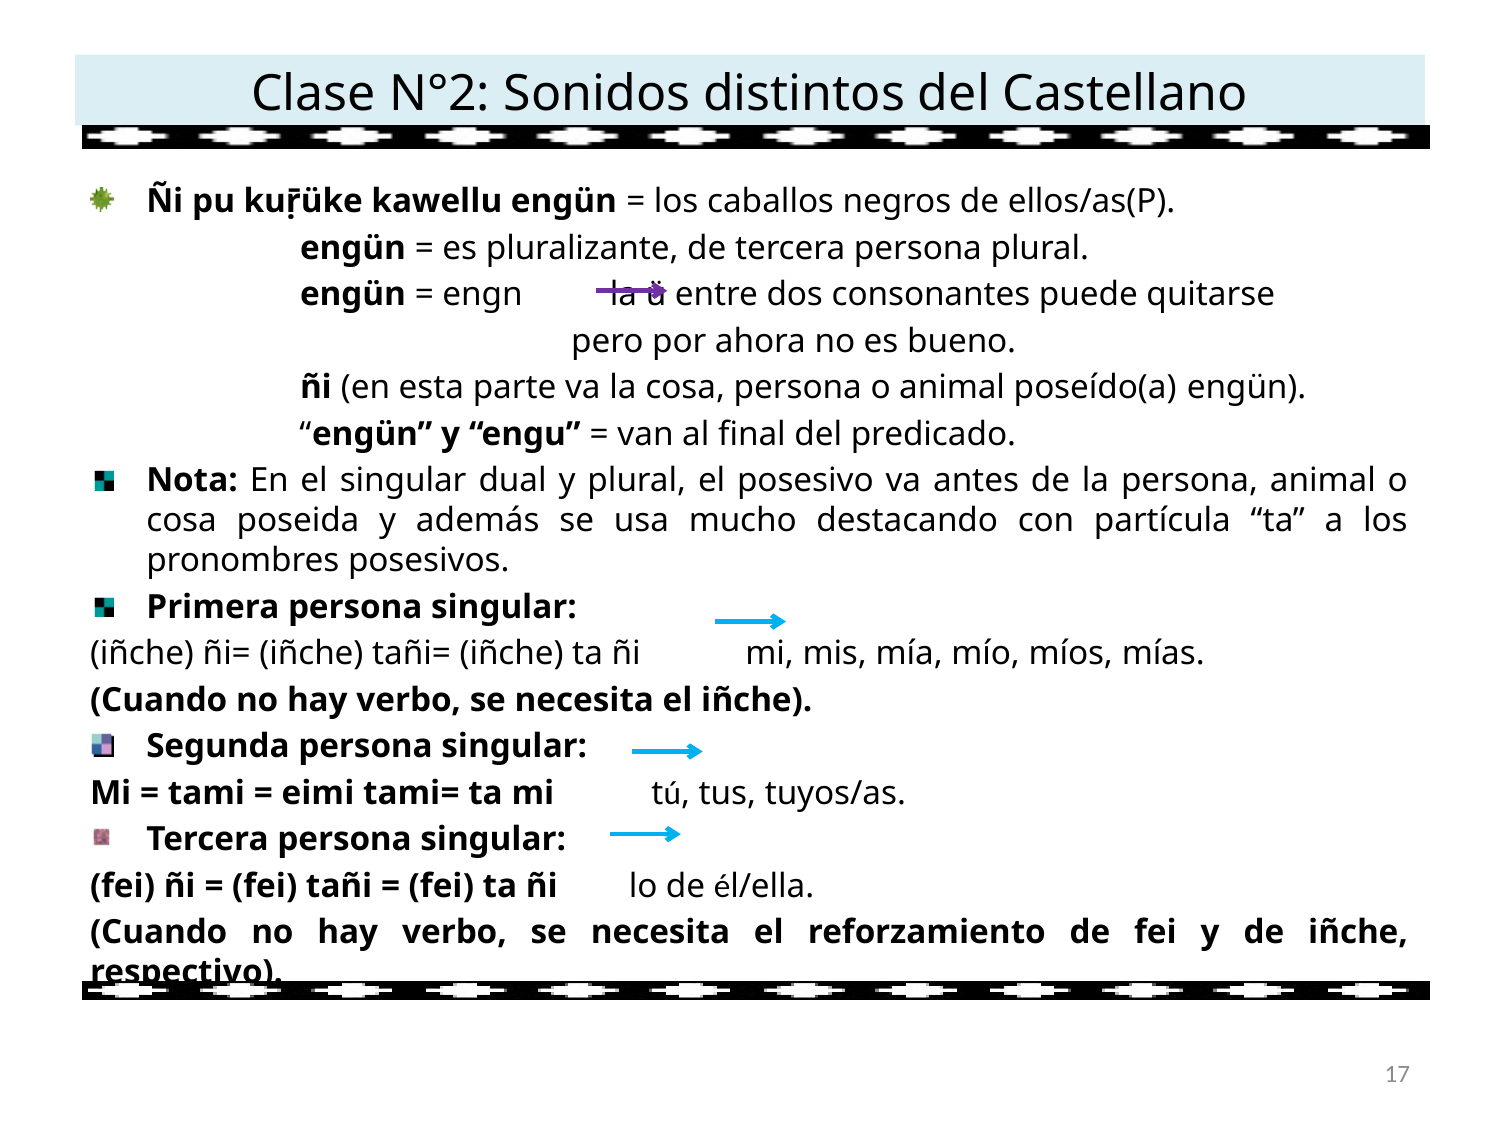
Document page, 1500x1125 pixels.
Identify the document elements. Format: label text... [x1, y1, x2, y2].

picture [82, 125, 1430, 150]
slide_number 17 [1074, 1042, 1425, 1103]
picture [82, 980, 1430, 1000]
title Clase N°2: Sonidos distintos del Castellano [75, 54, 1425, 125]
picture [90, 187, 114, 212]
picture [90, 825, 114, 850]
picture [90, 732, 114, 757]
picture [90, 593, 114, 617]
list Ñi pu kuṝüke kawellu engün = los caballos negros de ellos/as(P). engün = es pluralizante, de tercera persona plural. engün = engn la ü entre dos consonantes puede quitarse pero por ahora no es bueno. ñi (en esta parte va la cosa, persona o animal poseído(a) engün). “engün” y “engu” = van al final del predicado. Nota: En el singular dual y plural, el posesivo va antes de la persona, animal o cosa poseida y además se usa mucho destacando con partícula “ta” a los pronombres posesivos. Primera persona singular: (iñche) ñi= (iñche) tañi= (iñche) ta ñi mi, mis, mía, mío, míos, mías. (Cuando no hay verbo, se necesita el iñche). Segunda persona singular: Mi = tami = eimi tami= ta mi tú, tus, tuyos/as. Tercera persona singular: (fei) ñi = (fei) tañi = (fei) ta ñi lo de él/ella. (Cuando no hay verbo, se necesita el reforzamiento de fei y de iñche, respectivo). [75, 125, 1425, 1005]
picture [90, 466, 114, 491]
